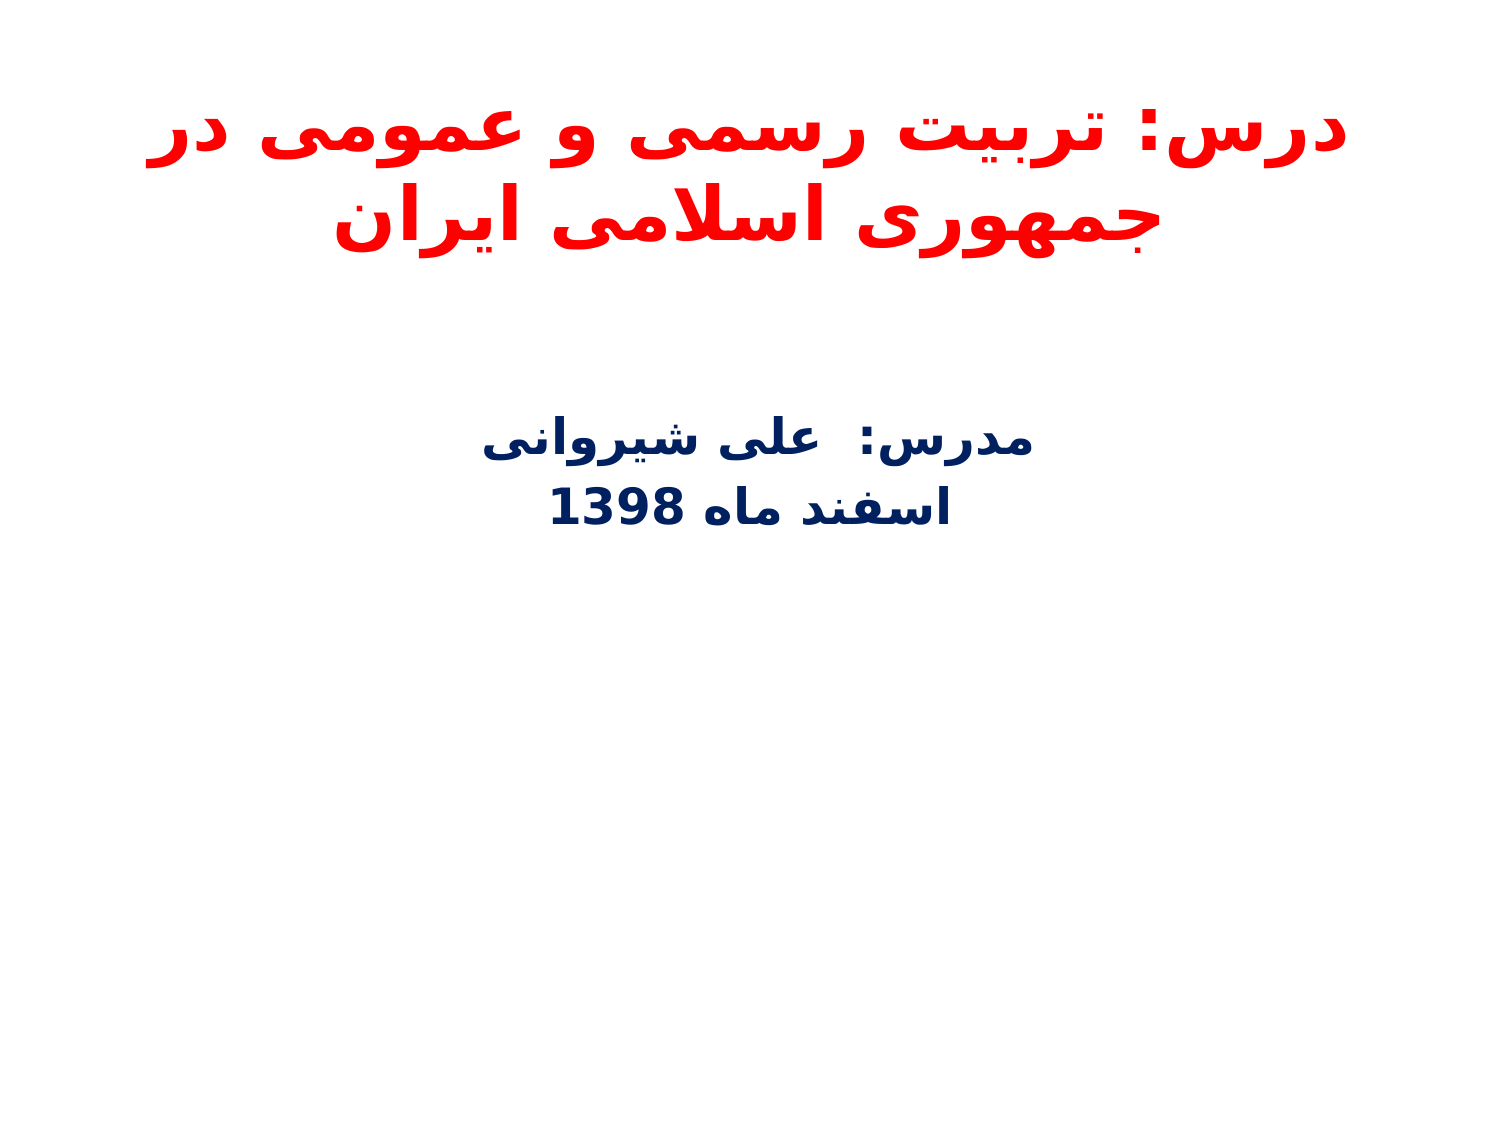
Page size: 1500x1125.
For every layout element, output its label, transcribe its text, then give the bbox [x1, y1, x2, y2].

subtitle مدرس: علی شیروانی اسفند ماه 1398 [225, 397, 1275, 1000]
title درس: تربیت رسمی و عمومی در جمهوری اسلامی ایران [112, 78, 1388, 433]
